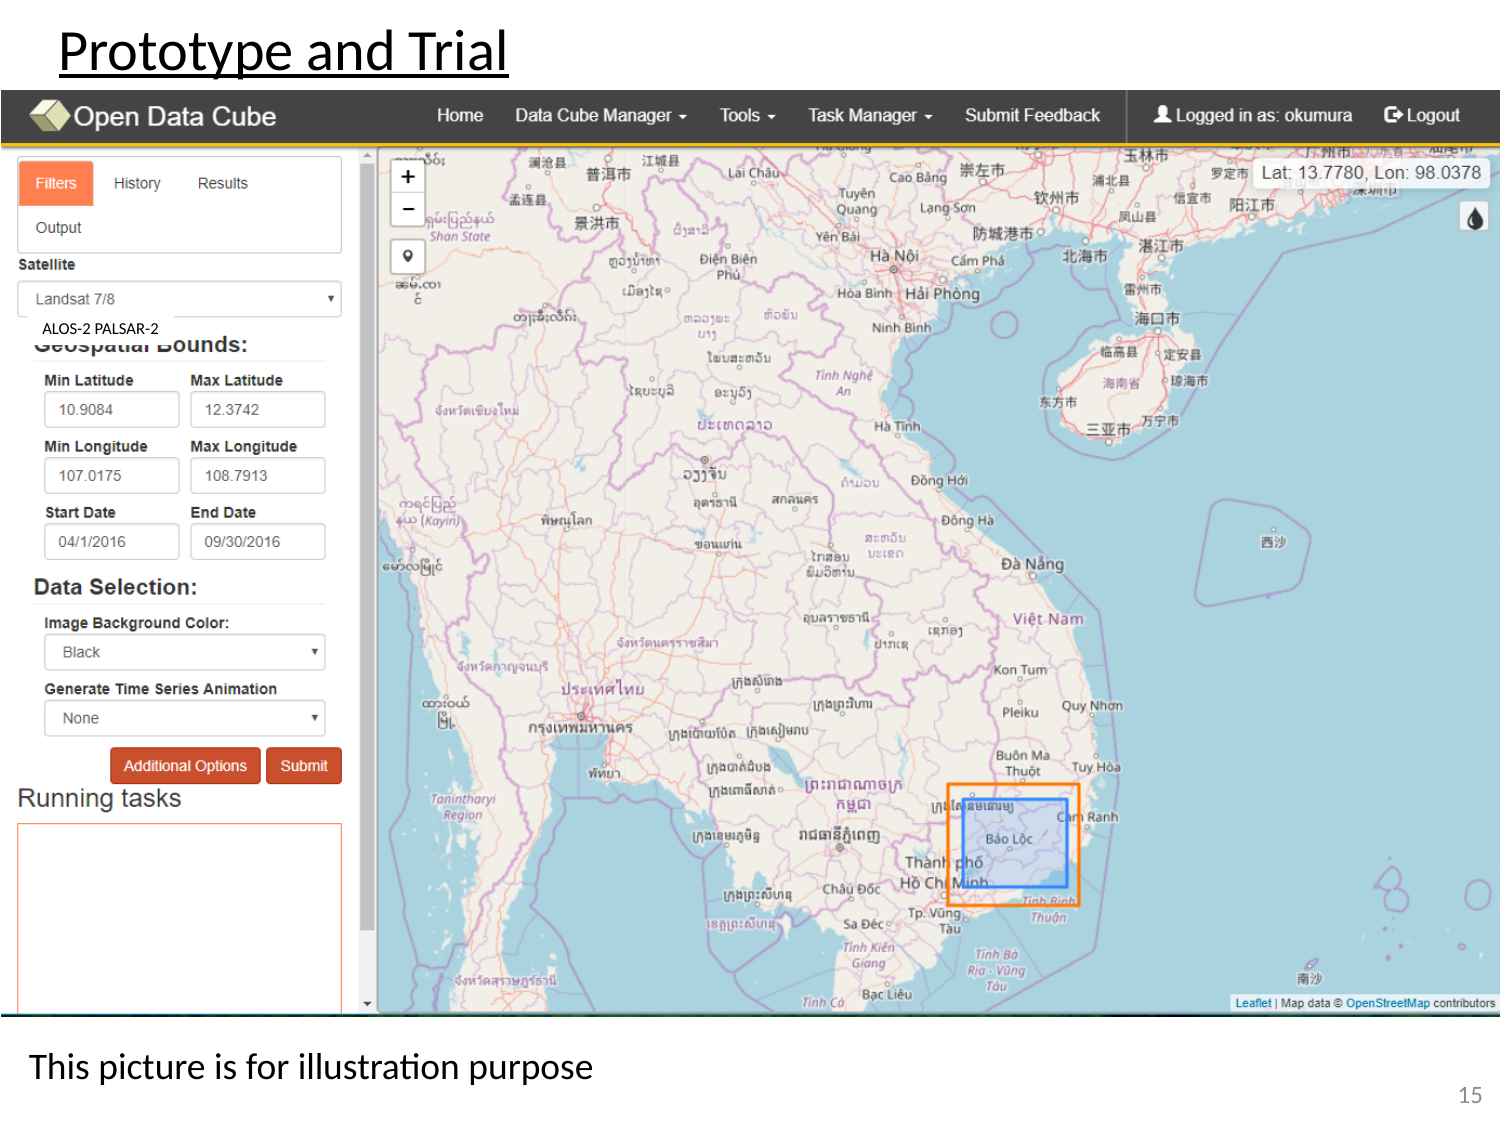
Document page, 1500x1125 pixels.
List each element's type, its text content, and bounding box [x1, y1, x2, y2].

text_box This picture is for illustration purpose [13, 1034, 610, 1095]
picture [1, 90, 1500, 1017]
text_box Prototype and Trial [44, 4, 524, 90]
slide_number 15 [1160, 1063, 1499, 1124]
